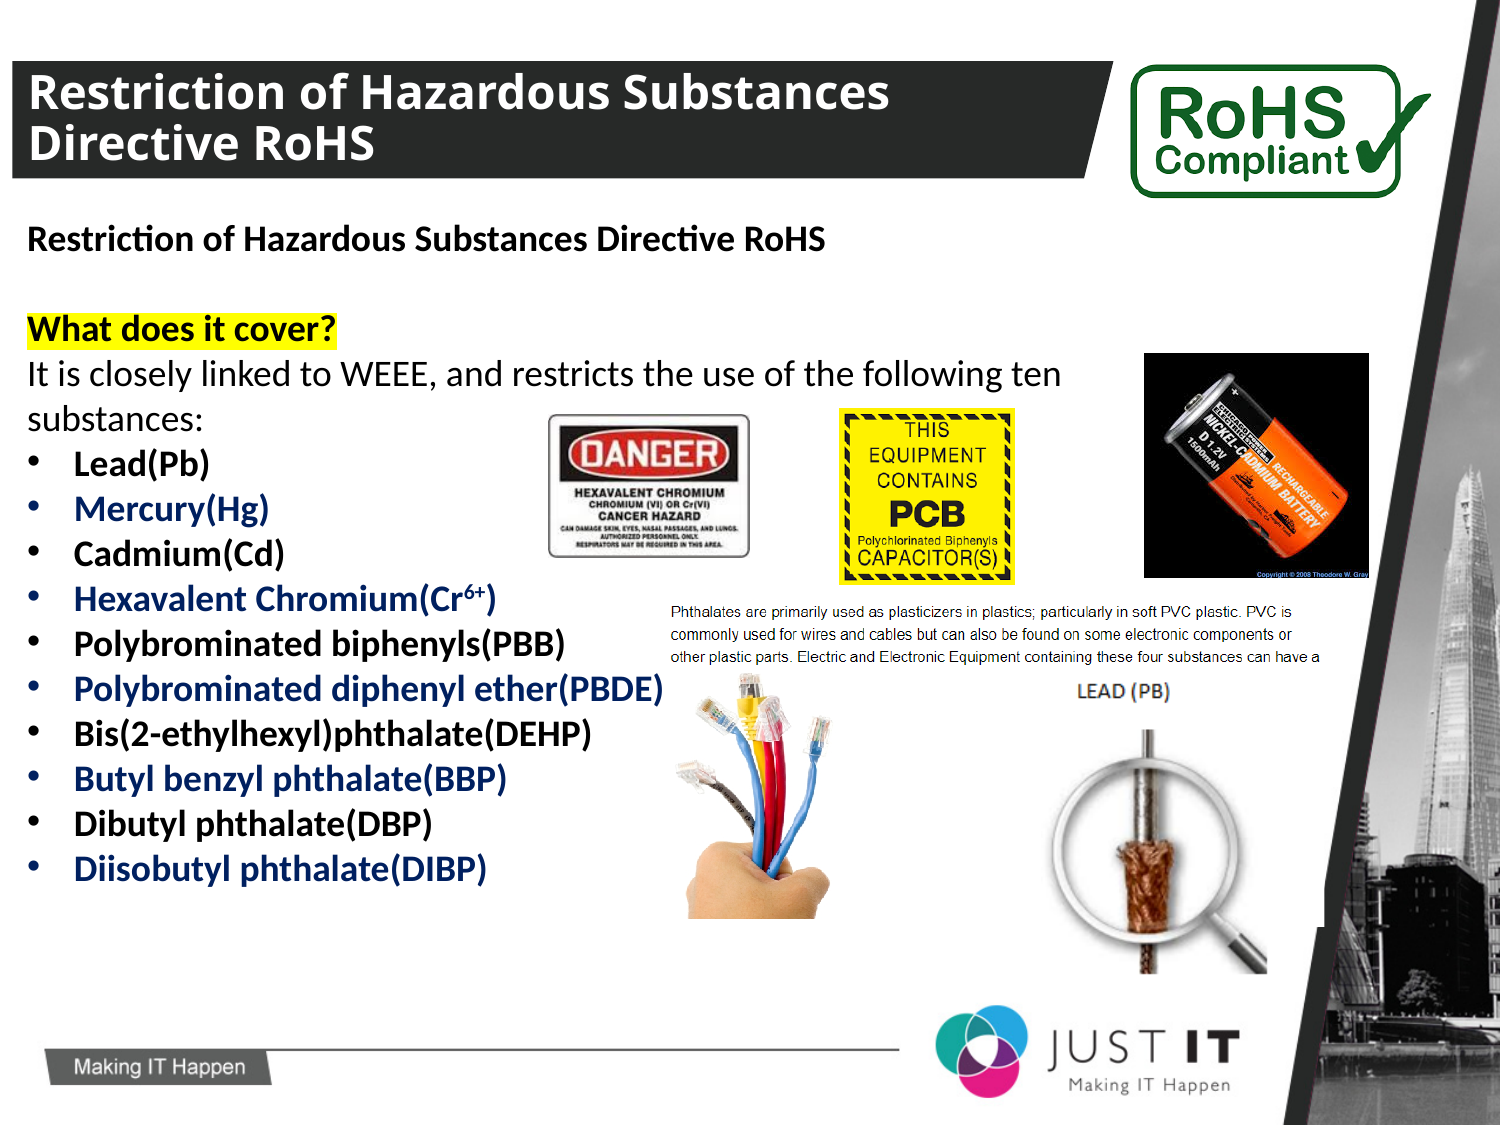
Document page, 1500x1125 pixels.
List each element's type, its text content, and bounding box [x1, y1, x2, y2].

text_box [11, 60, 1115, 180]
text_box Restriction of Hazardous Substances Directive RoHS What does it cover? It is closely linked to WEEE, and restricts the use of the following ten substances: Lead(Pb) Mercury(Hg) Cadmium(Cd) Hexavalent Chromium(Cr6+) Polybrominated biphenyls(PBB) Polybrominated diphenyl ether(PBDE) Bis(2-ethylhexyl)phthalate(DEHP) Butyl benzyl phthalate(BBP) Dibutyl phthalate(DBP) Diisobutyl phthalate(DIBP) [12, 206, 1159, 941]
title Restriction of Hazardous Substances Directive RoHS [12, 61, 1065, 179]
picture [0, 0, 1500, 1125]
